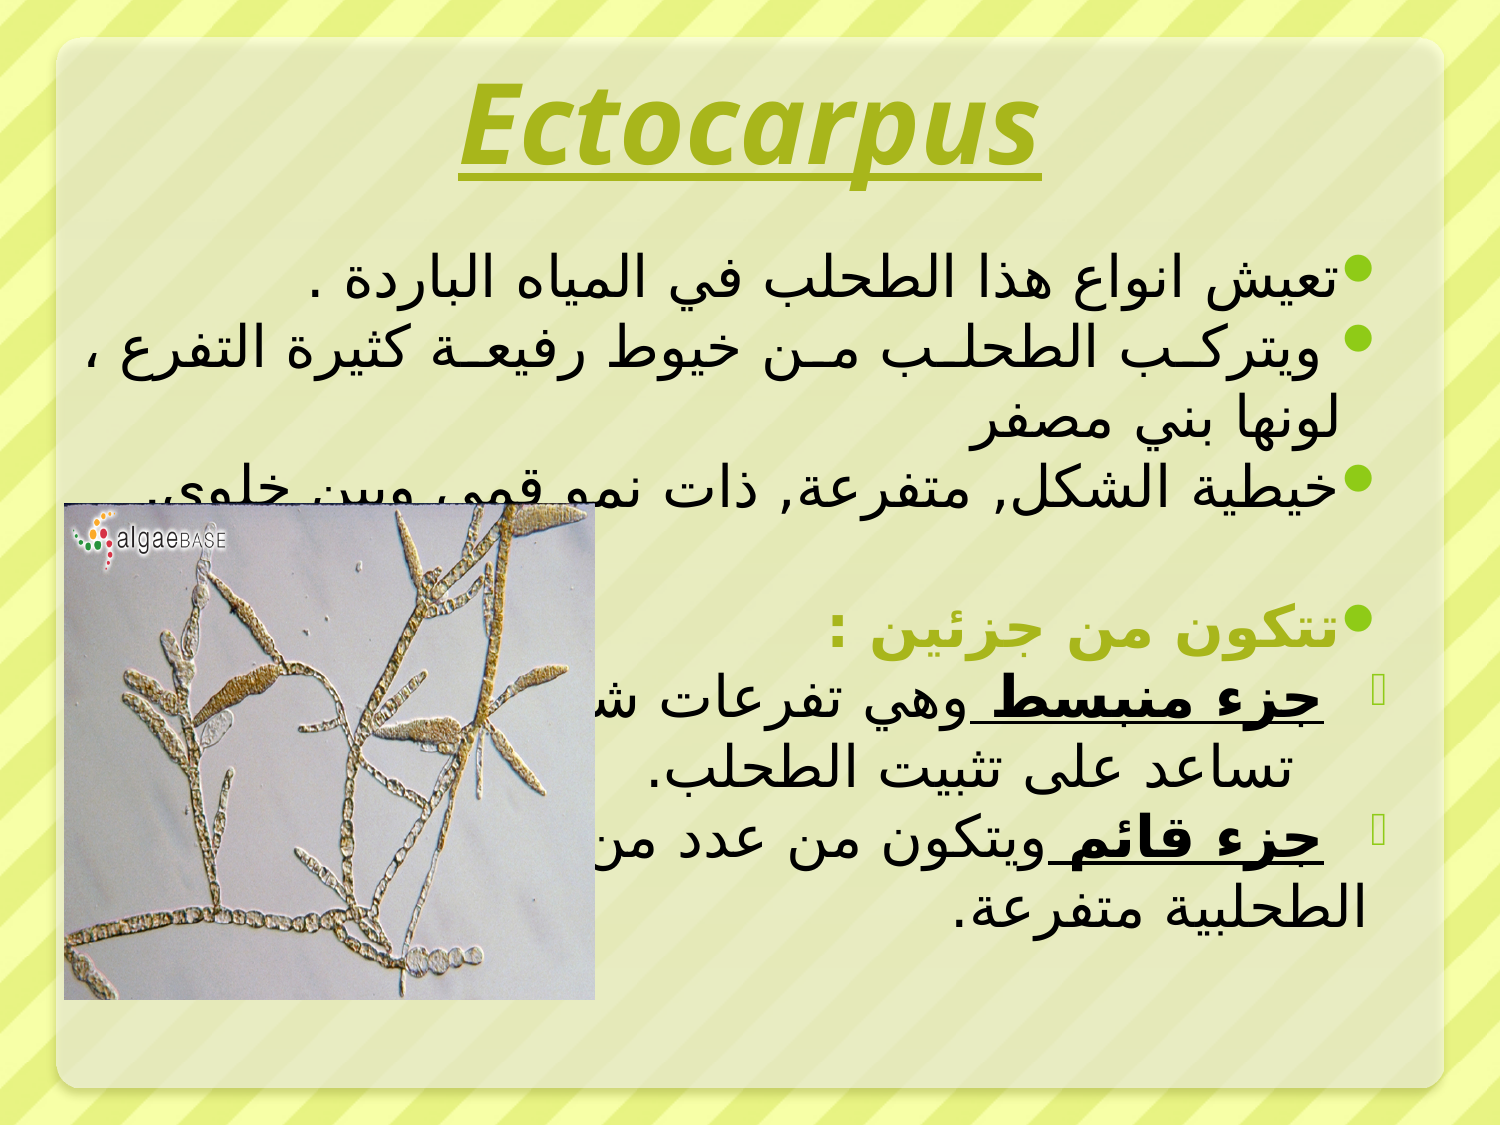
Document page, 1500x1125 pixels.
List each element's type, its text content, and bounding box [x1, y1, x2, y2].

list تعيش انواع هذا الطحلب في المياه الباردة . ويتركب الطحلب من خيوط رفيعة كثيرة التفرع ، لونها بني مصفر خيطية الشكل, متفرعة, ذات نمو قمي وبين خلوي. تتكون من جزئين : جزء منبسط وهي تفرعات شبه جذرية تساعد على تثبيت الطحلب. جزء قائم ويتكون من عدد من الخيوط الطحلبية متفرعة. [75, 231, 1425, 1059]
picture [64, 503, 595, 1000]
title Ectocarpus [75, 7, 1425, 195]
